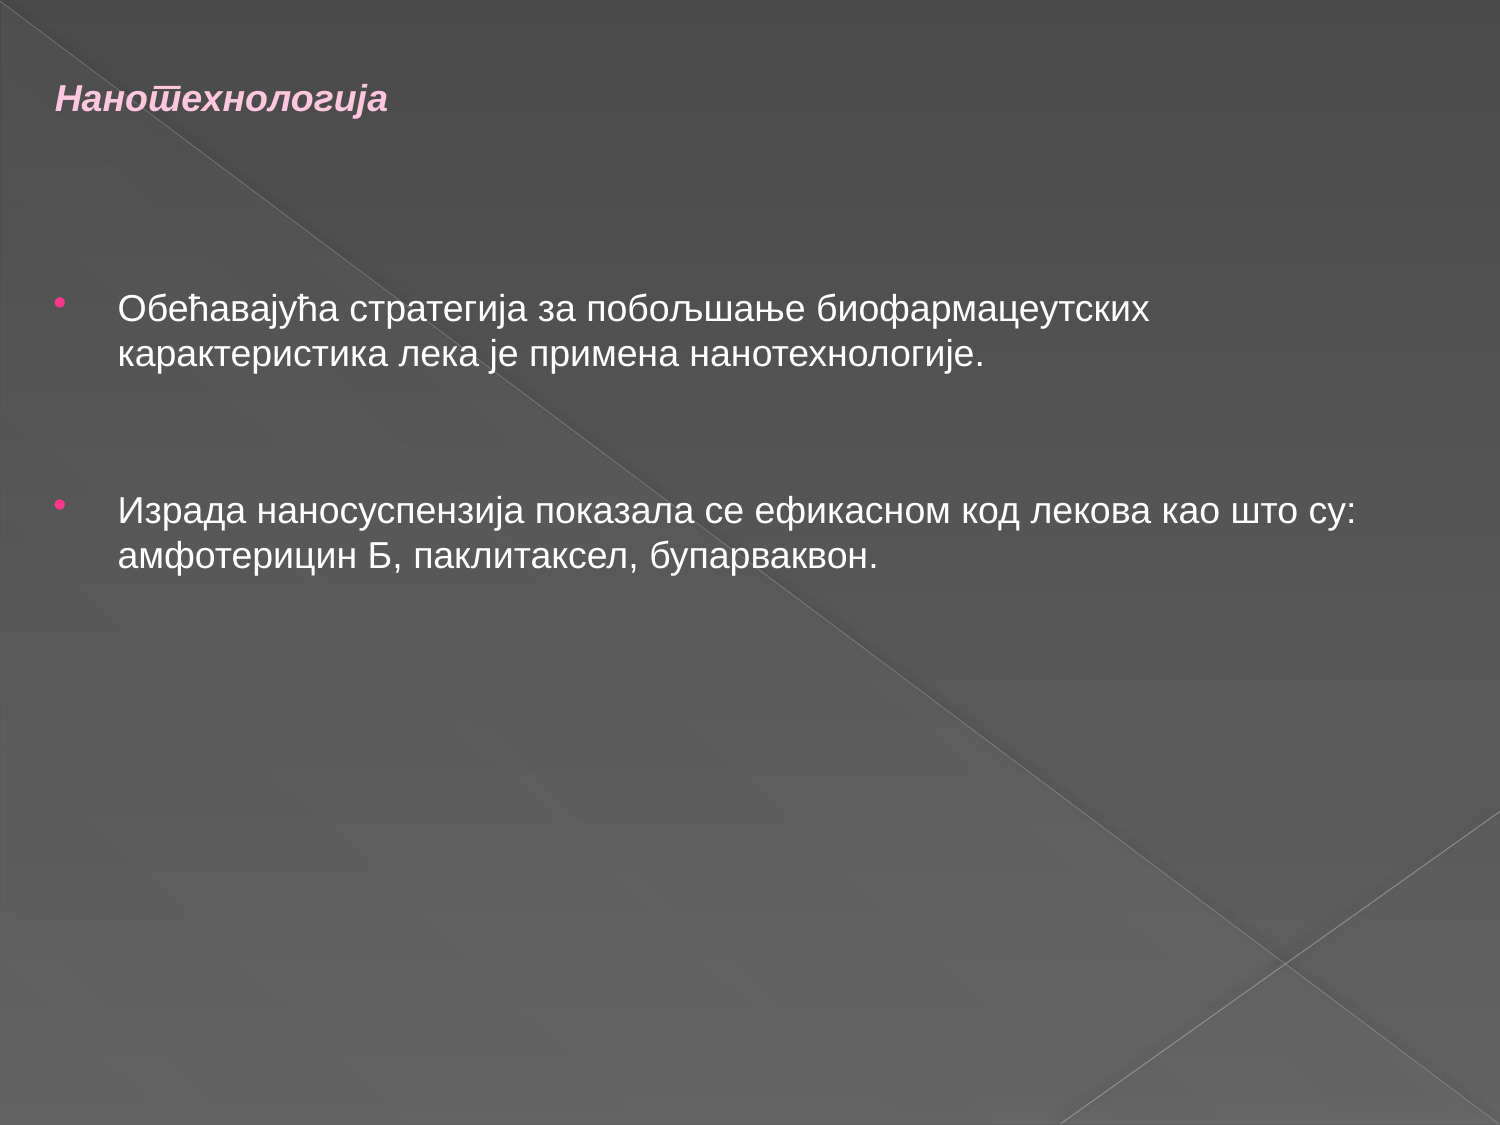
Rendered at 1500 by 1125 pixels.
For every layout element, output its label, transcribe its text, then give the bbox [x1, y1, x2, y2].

list Нанотехнологија Обећавајућа стратегија за побољшање биофармацеутских карактеристика лека је примена нанотехнологије. Израда наносуспензија показала се ефикасном код лекова као што су: амфотерицин Б, паклитаксел, бупарваквон. [29, 66, 1377, 941]
